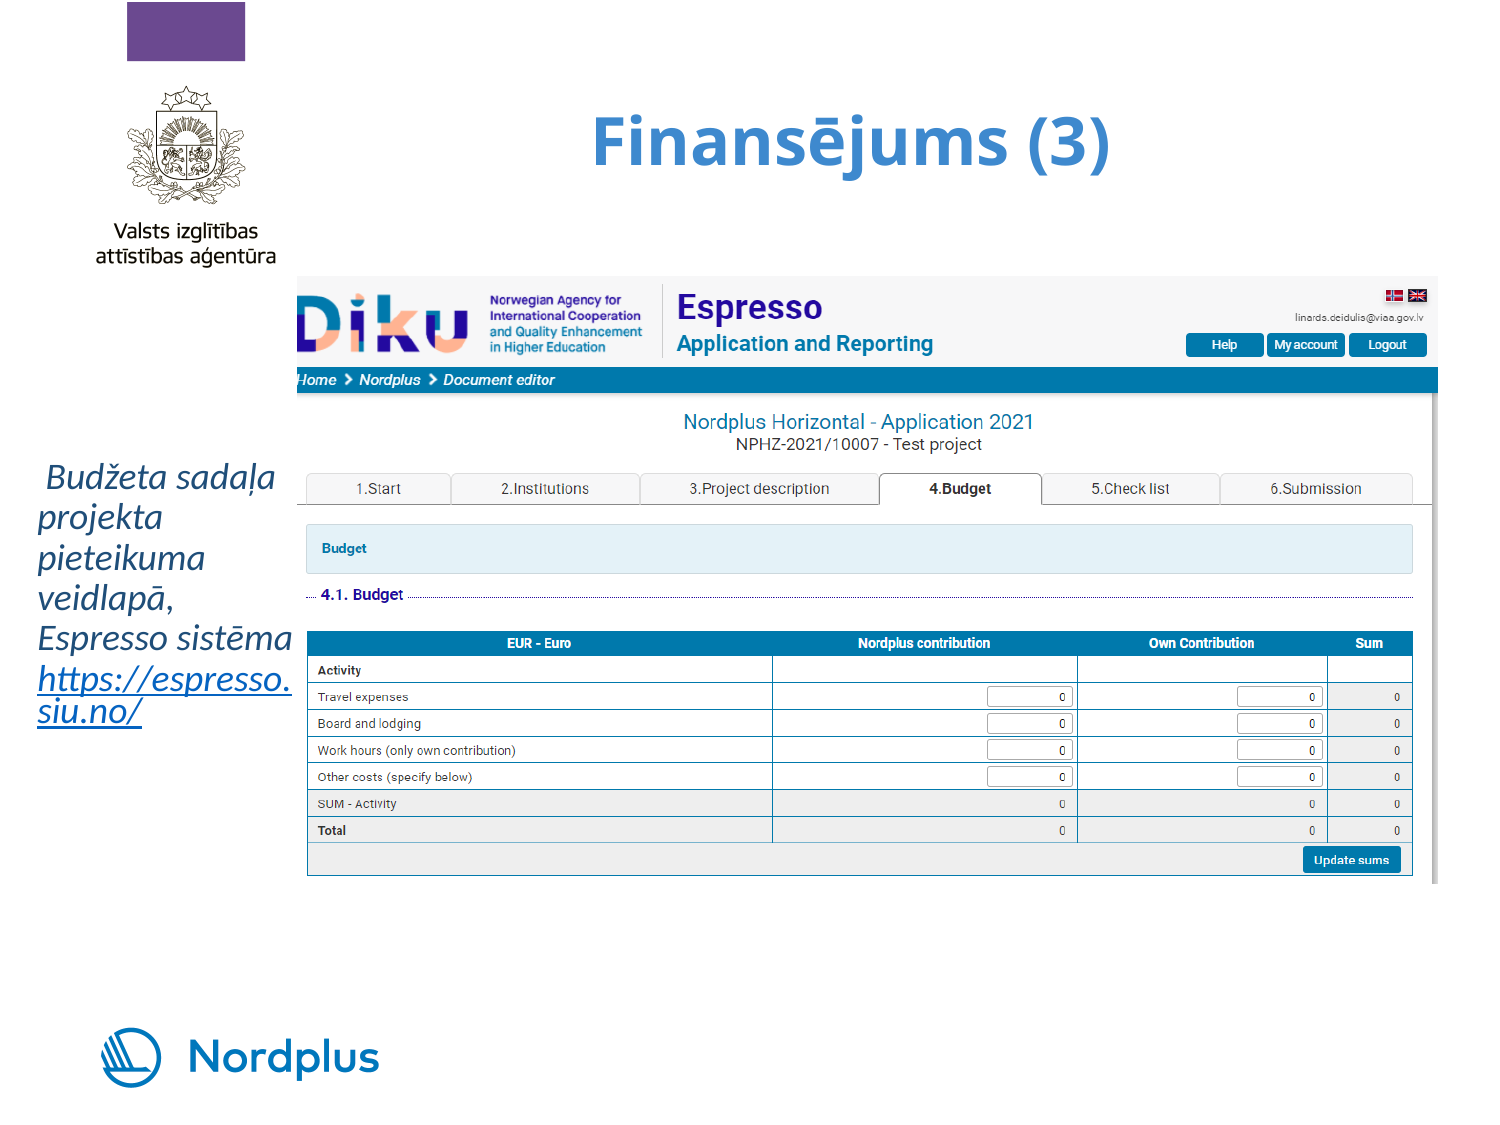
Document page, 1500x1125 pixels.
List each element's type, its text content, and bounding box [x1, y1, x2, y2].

title Finansējums (3) [304, 59, 1397, 228]
picture [0, 0, 1500, 1125]
text_box Budžeta sadaļa projekta pieteikuma veidlapā, Espresso sistēma https://espresso.siu.no/ [22, 449, 297, 748]
